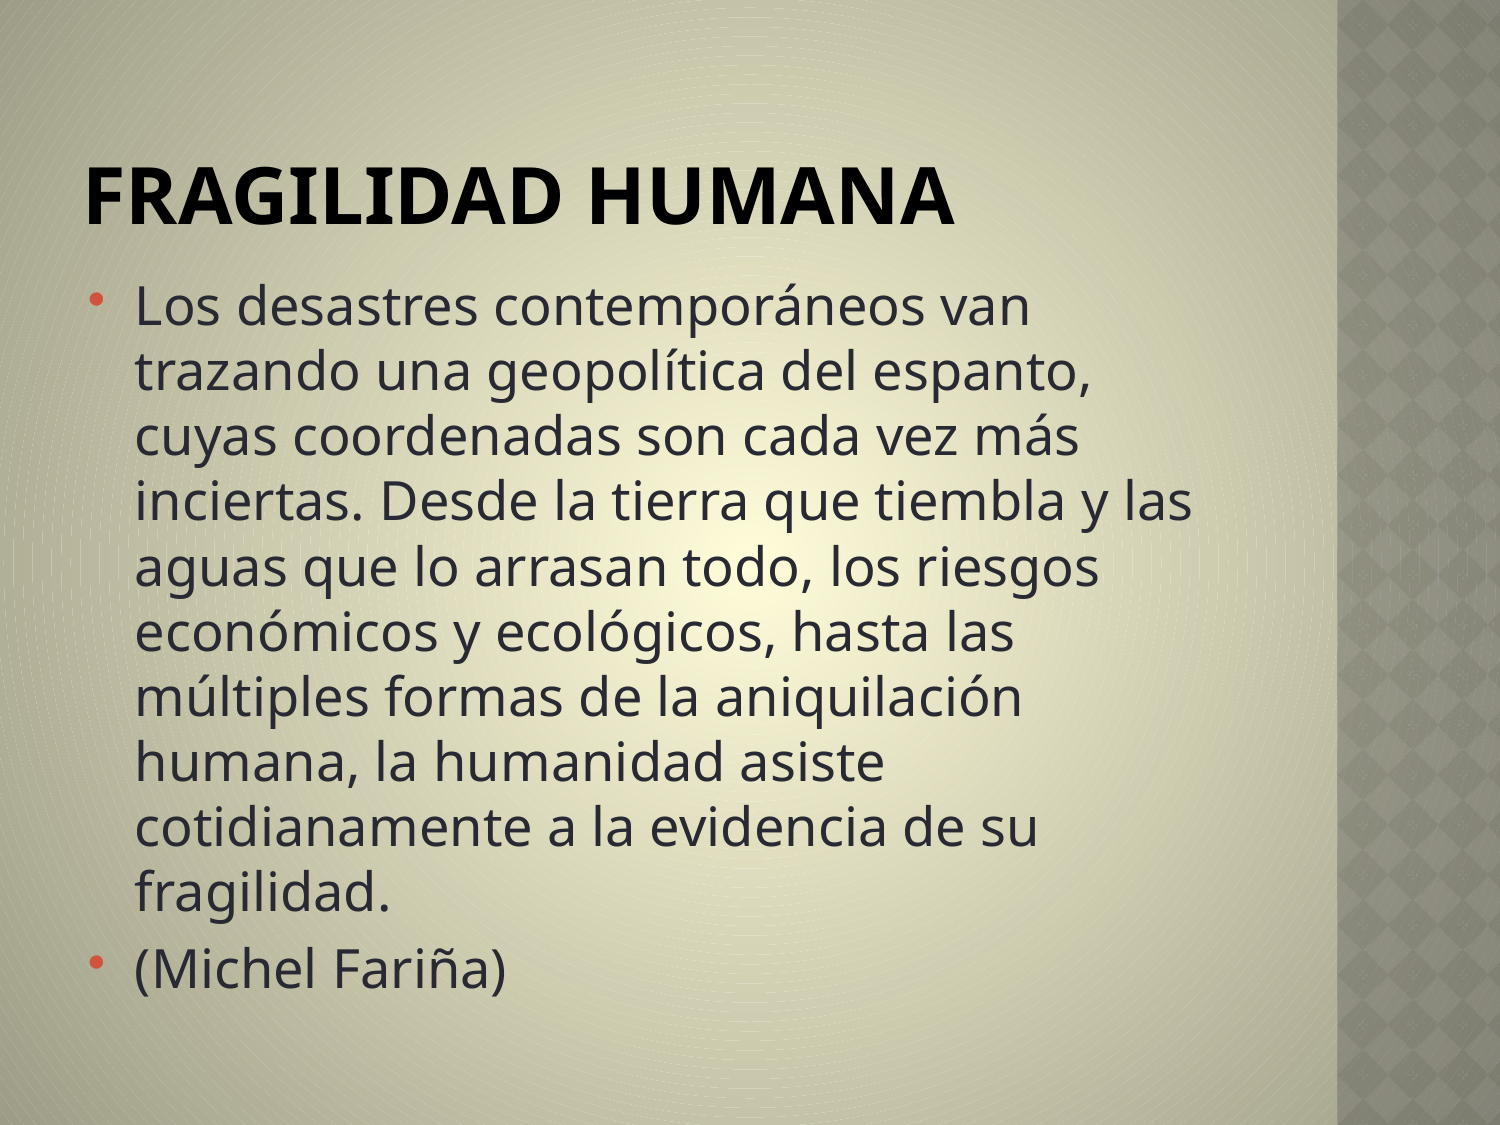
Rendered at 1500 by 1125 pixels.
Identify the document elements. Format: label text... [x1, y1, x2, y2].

list Los desastres contemporáneos van trazando una geopolítica del espanto, cuyas coordenadas son cada vez más inciertas. Desde la tierra que tiembla y las aguas que lo arrasan todo, los riesgos económicos y ecológicos, hasta las múltiples formas de la aniquilación humana, la humanidad asiste cotidianamente a la evidencia de su fragilidad. (Michel Fariña) [75, 264, 1263, 1059]
title Fragilidad humana [75, 52, 1263, 240]
